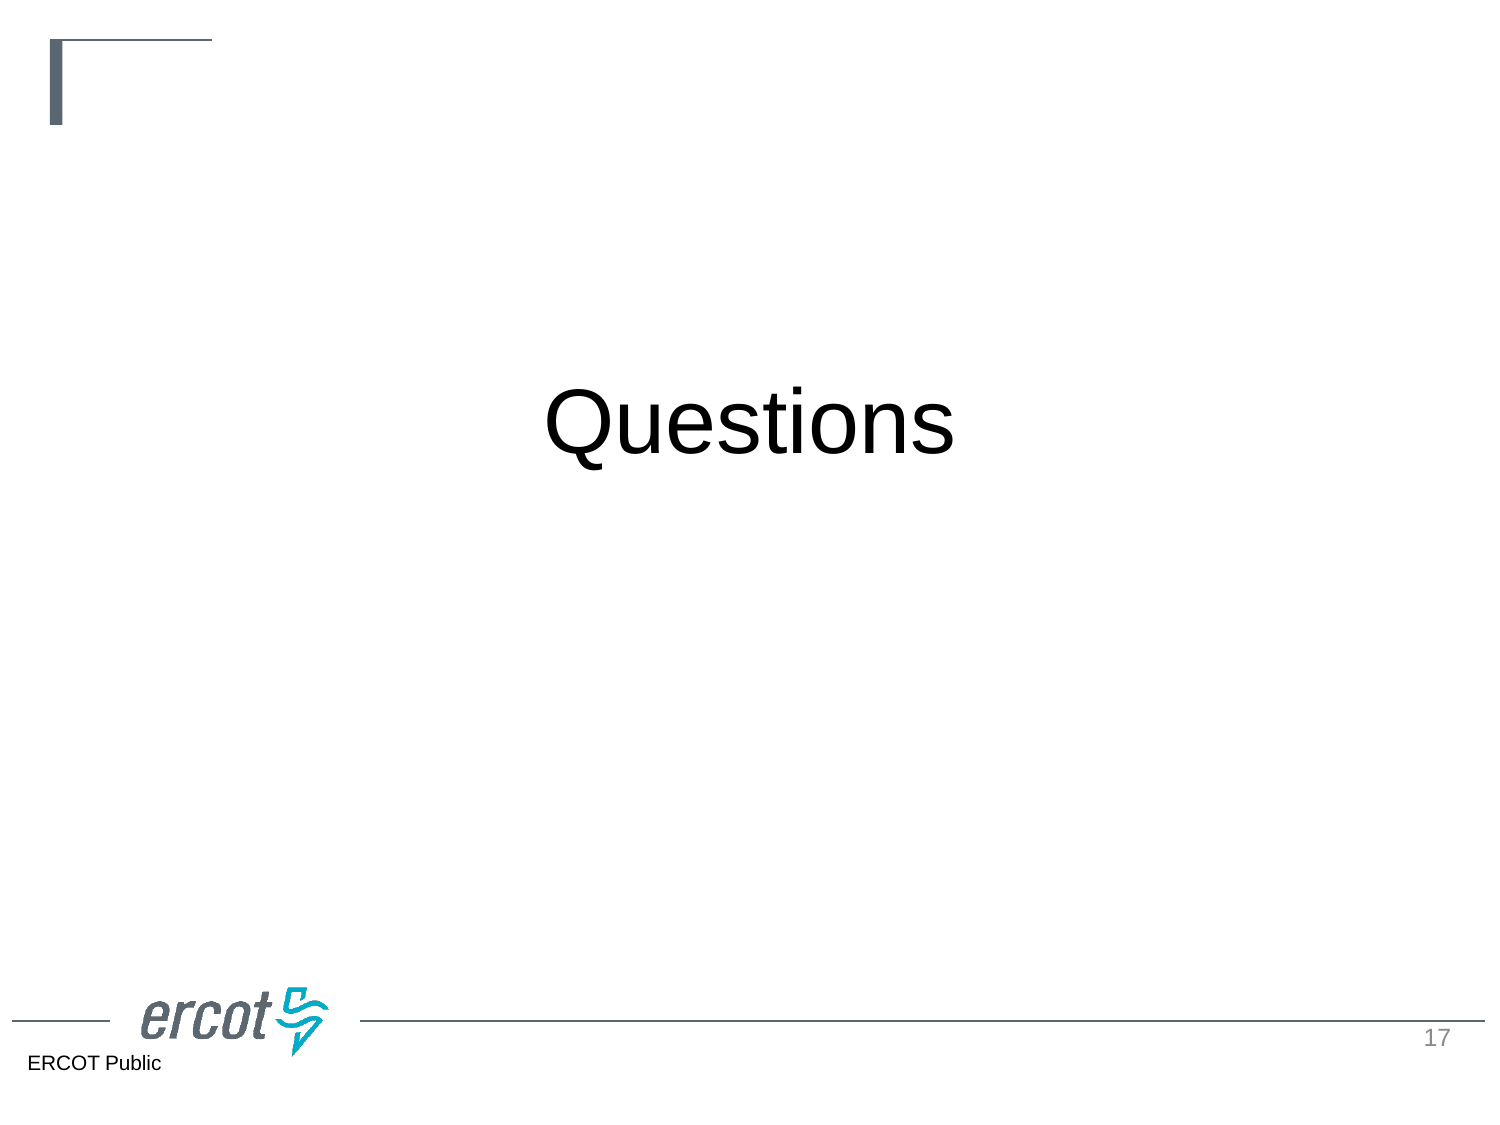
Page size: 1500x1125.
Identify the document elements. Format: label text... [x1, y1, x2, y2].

picture [137, 983, 332, 1059]
slide_number 17 [1387, 1012, 1488, 1062]
list Questions [50, 149, 1450, 947]
